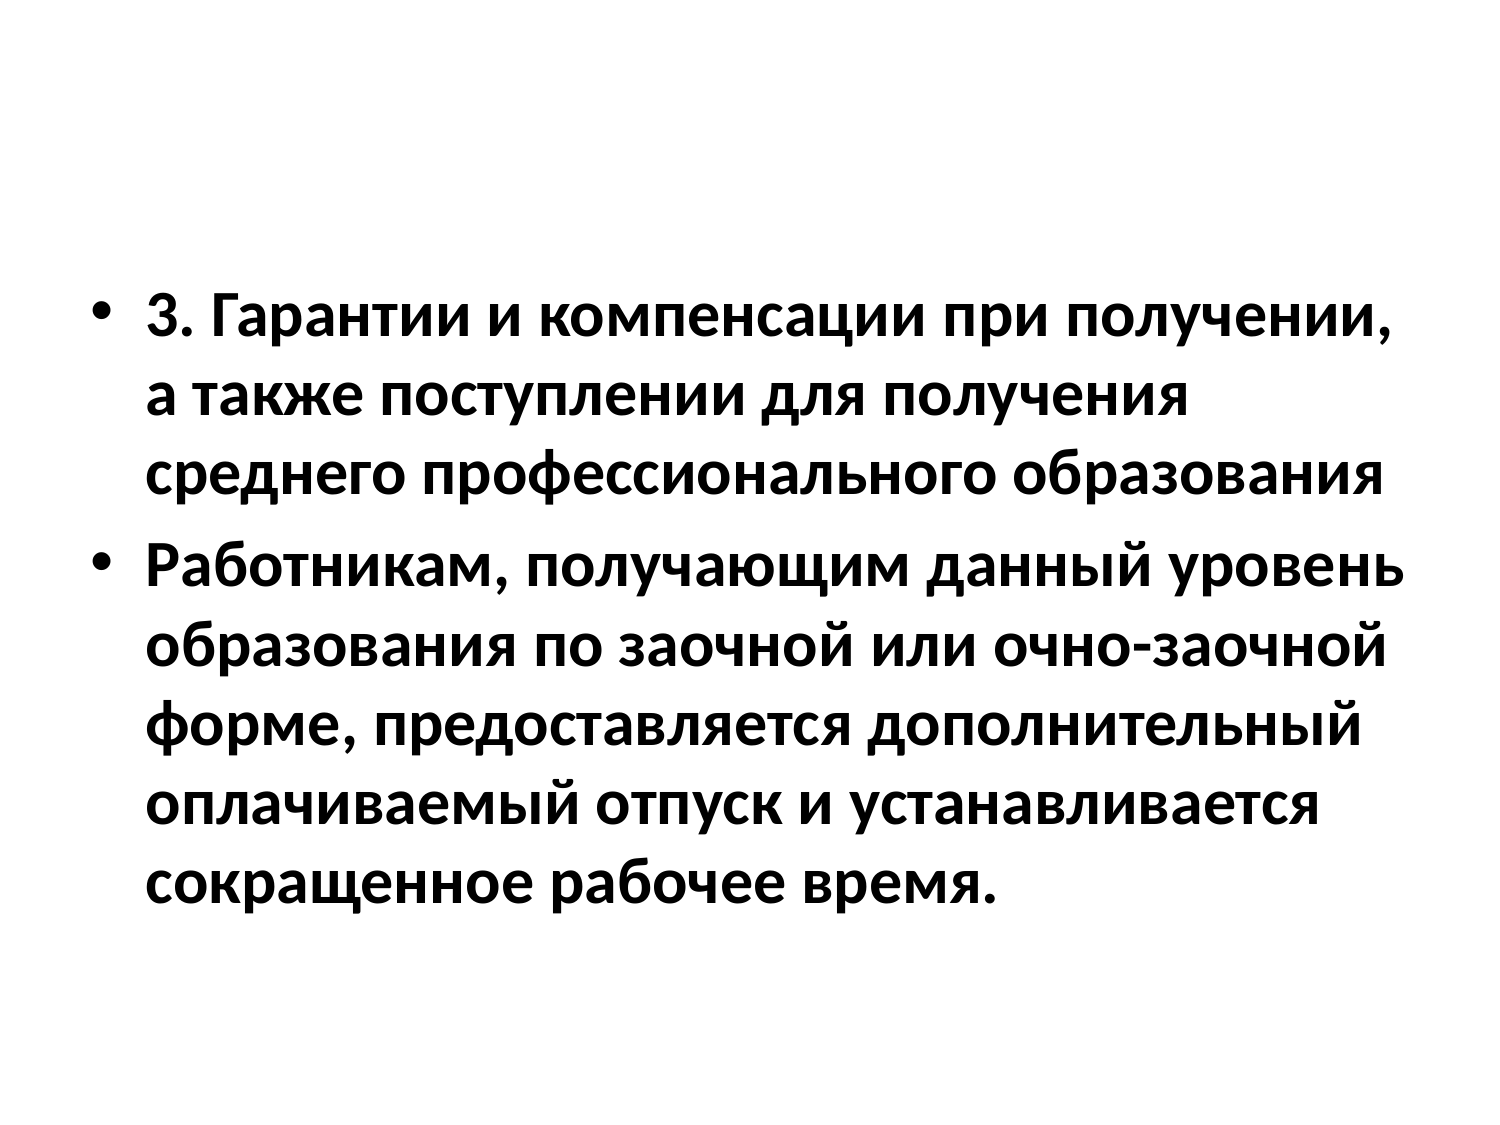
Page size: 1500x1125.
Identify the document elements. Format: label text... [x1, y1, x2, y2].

list 3. Гарантии и компенсации при получении, а также поступлении для получения среднего профессионального образования Работникам, получающим данный уровень образования по заочной или очно-заочной форме, предоставляется дополнительный оплачиваемый отпуск и устанавливается сокращенное рабочее время. [75, 262, 1425, 1005]
